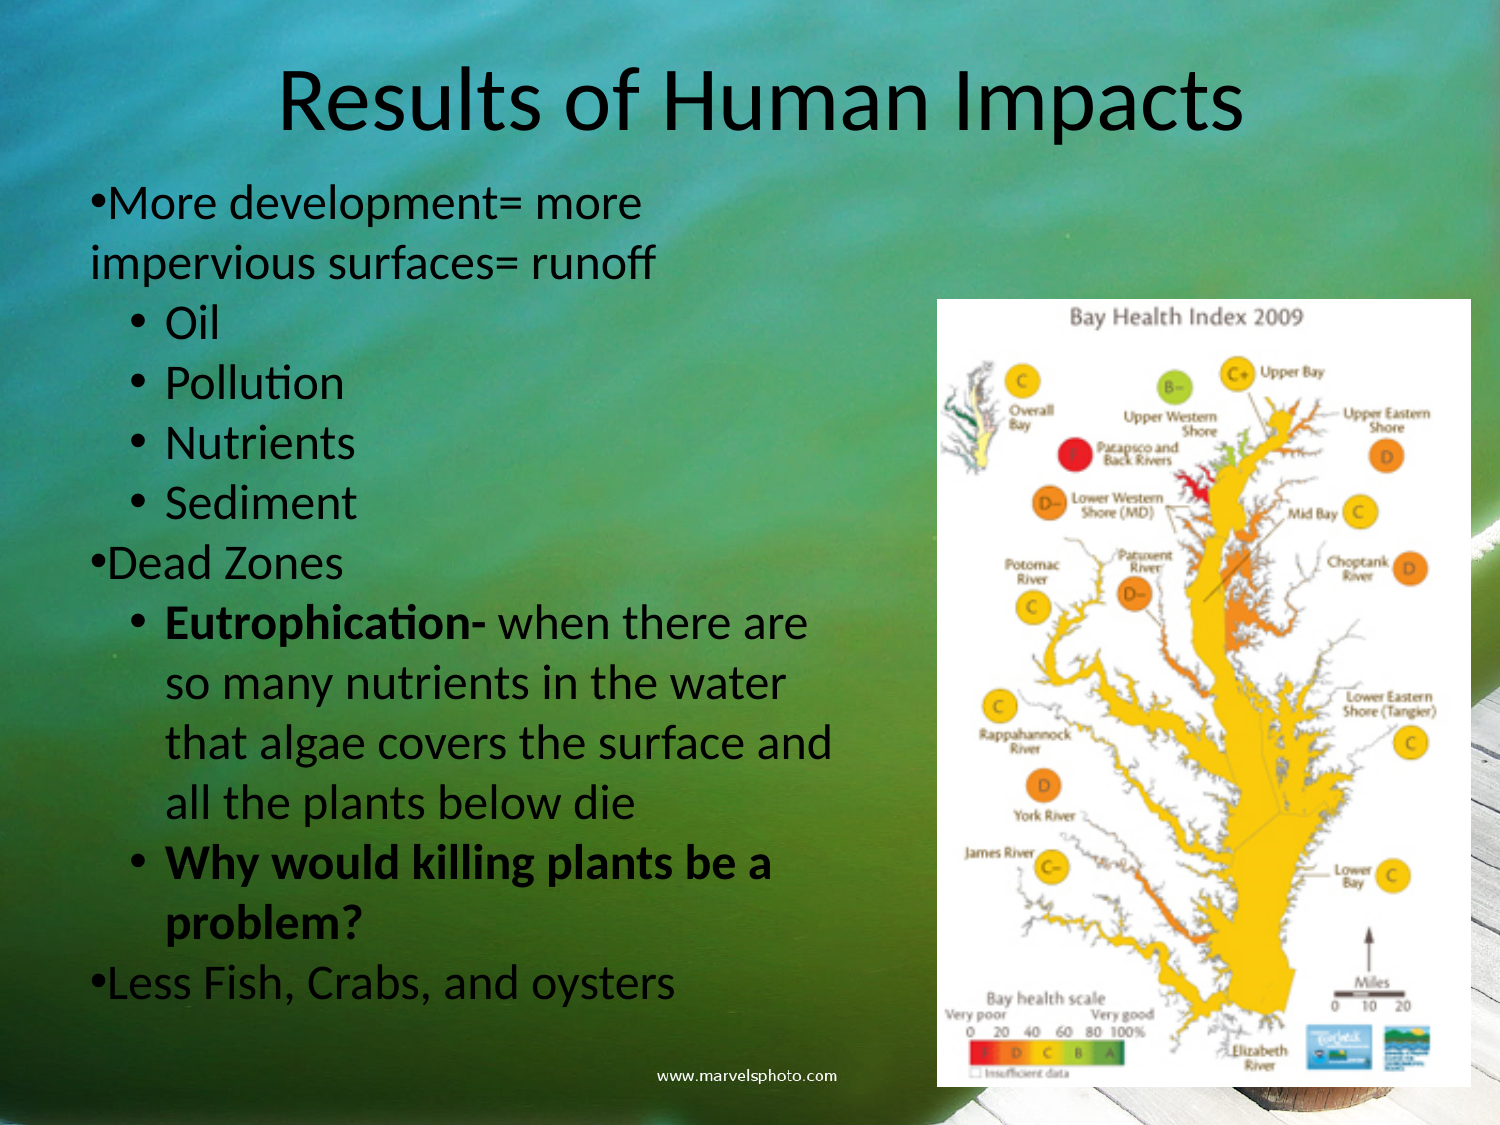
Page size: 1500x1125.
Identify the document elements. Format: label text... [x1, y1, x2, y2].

picture [0, 0, 1500, 1125]
title Results of Human Impacts [87, 0, 1438, 188]
text_box More development= more impervious surfaces= runoff Oil Pollution Nutrients Sediment Dead Zones Eutrophication- when there are so many nutrients in the water that algae covers the surface and all the plants below die Why would killing plants be a problem? Less Fish, Crabs, and oysters [75, 162, 875, 1063]
